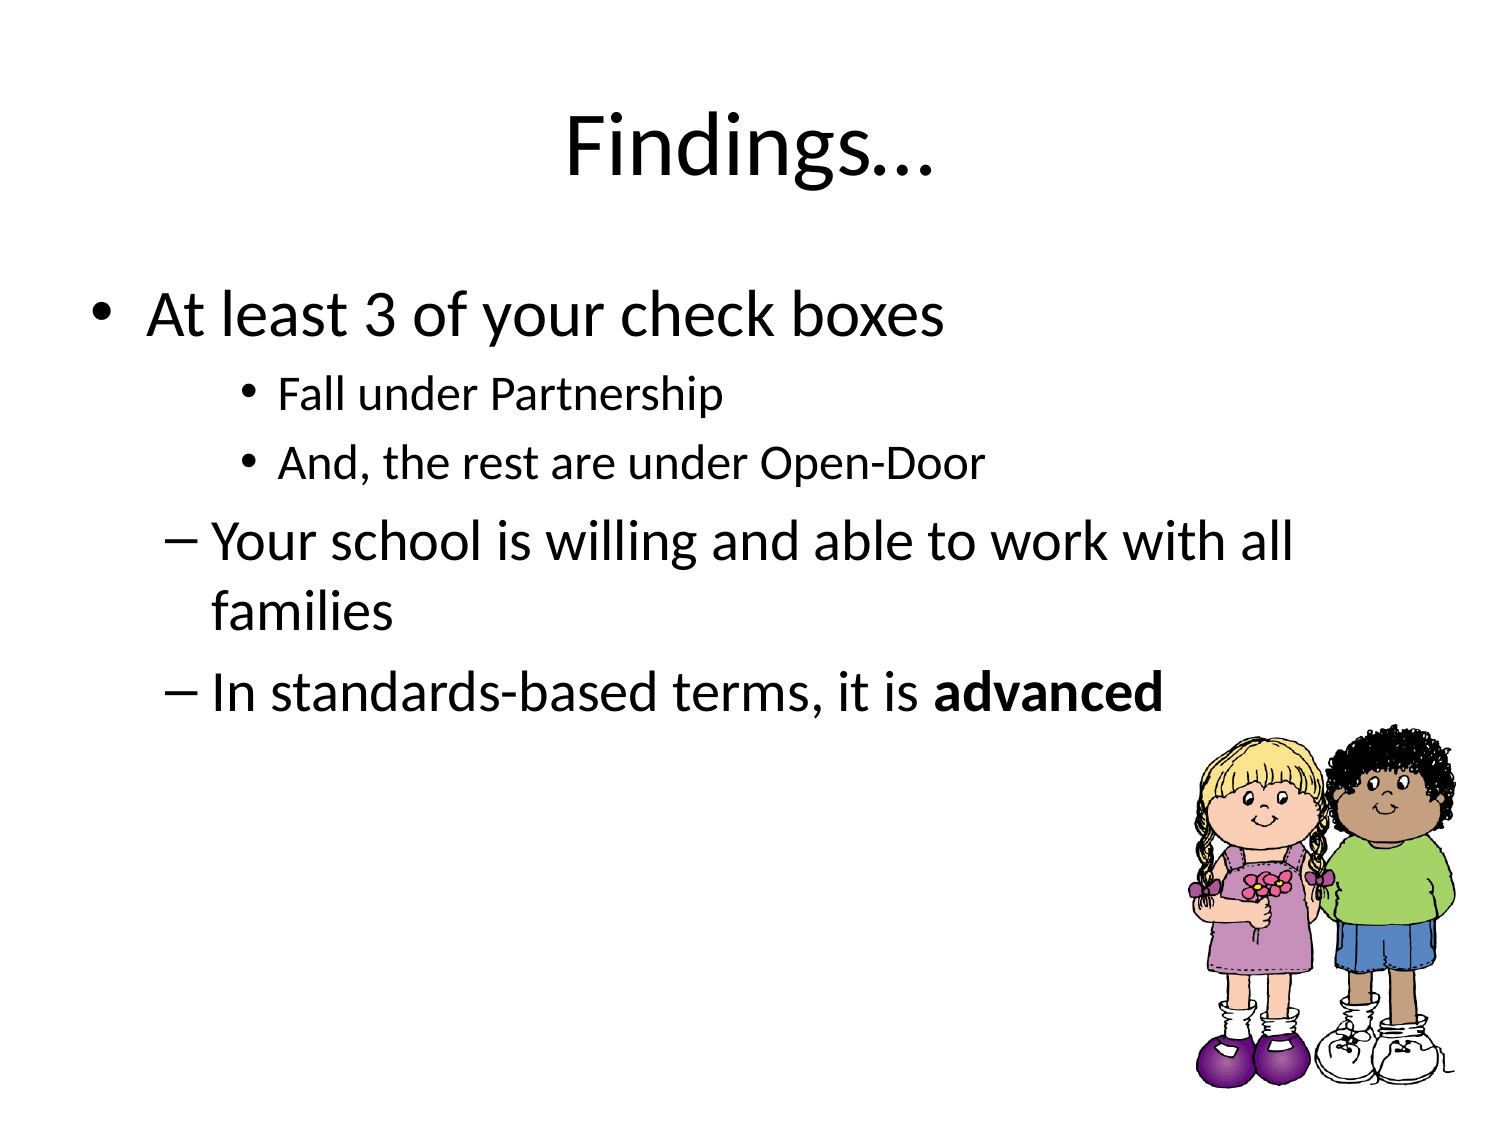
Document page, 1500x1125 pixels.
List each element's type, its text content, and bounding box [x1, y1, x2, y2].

title Findings… [75, 45, 1425, 233]
list At least 3 of your check boxes Fall under Partnership And, the rest are under Open-Door Your school is willing and able to work with all families In standards-based terms, it is advanced [75, 262, 1425, 1005]
picture [990, 724, 1500, 1090]
